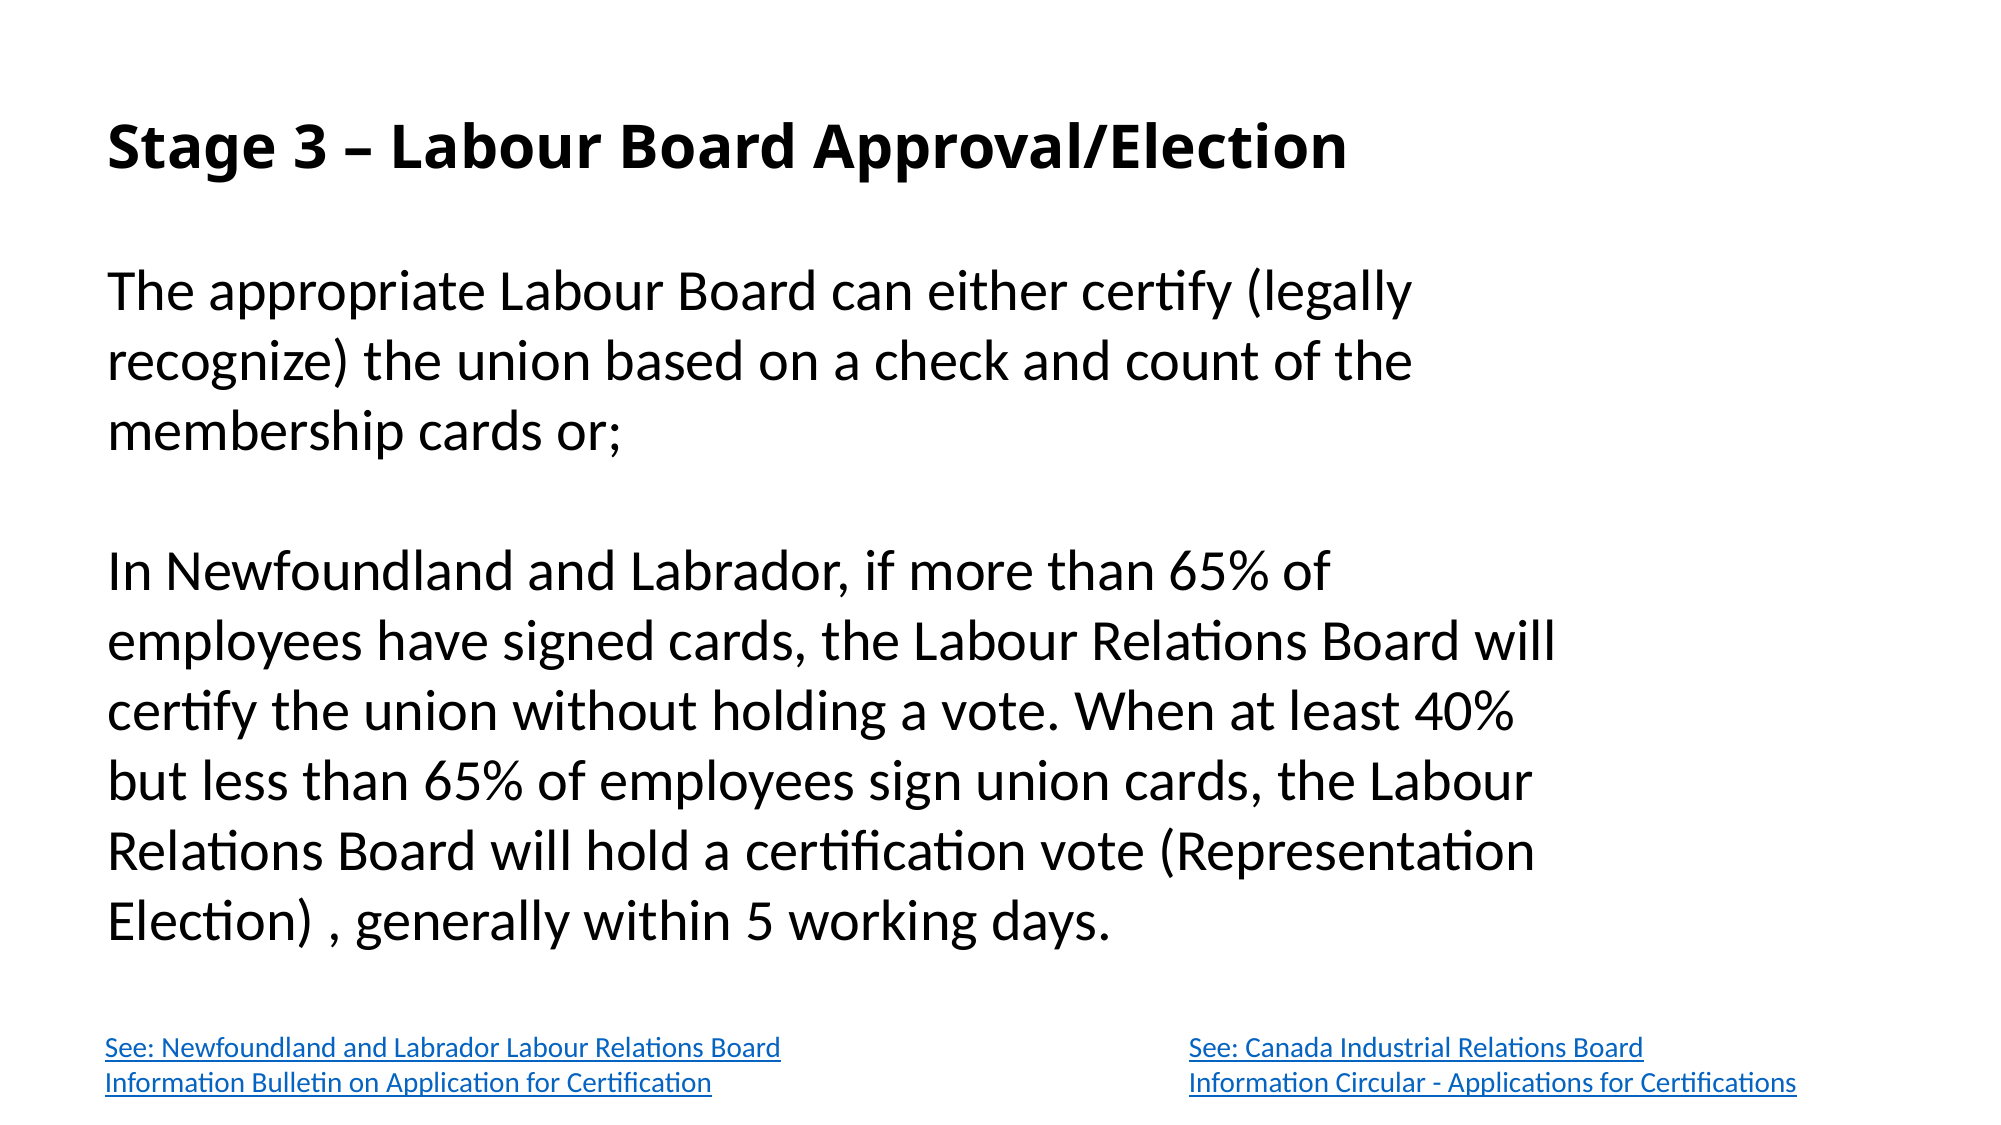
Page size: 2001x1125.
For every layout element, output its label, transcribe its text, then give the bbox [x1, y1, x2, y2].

text_box The appropriate Labour Board can either certify (legally recognize) the union based on a check and count of the membership cards or; In Newfoundland and Labrador, if more than 65% of employees have signed cards, the Labour Relations Board will certify the union without holding a vote. When at least 40% but less than 65% of employees sign union cards, the Labour Relations Board will hold a certification vote (Representation Election) , generally within 5 working days. [92, 245, 1588, 960]
text_box See: Newfoundland and Labrador Labour Relations Board Information Bulletin on Application for Certification [90, 1021, 841, 1106]
title Stage 3 – Labour Board Approval/Election [92, 87, 1443, 245]
text_box See: Canada Industrial Relations Board Information Circular - Applications for Certifications [1174, 1021, 1924, 1106]
